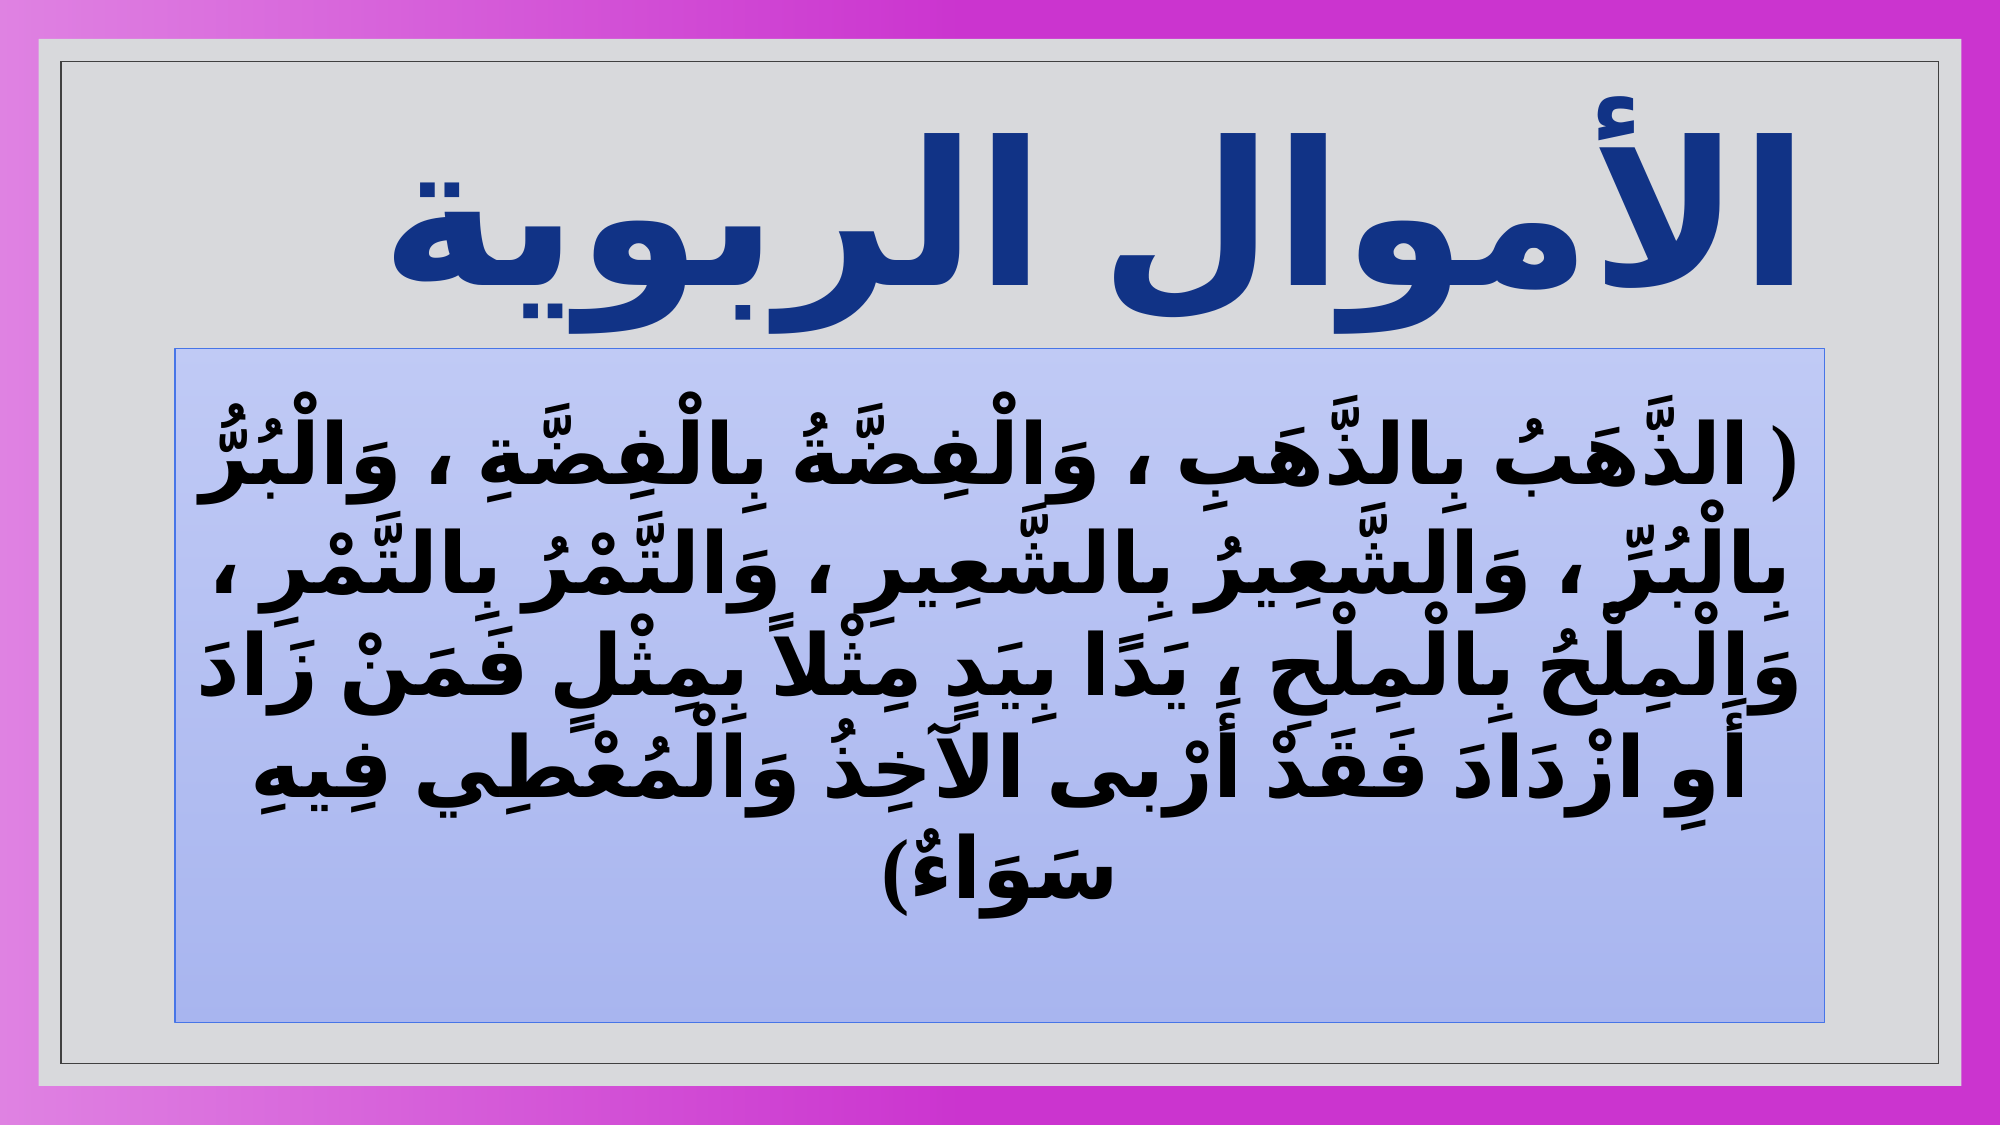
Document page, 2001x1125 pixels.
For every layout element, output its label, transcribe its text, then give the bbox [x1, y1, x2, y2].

list ( الذَّهَبُ بِالذَّهَبِ ، وَالْفِضَّةُ بِالْفِضَّةِ ، وَالْبُرُّ بِالْبُرِّ ، وَالشَّعِيرُ بِالشَّعِيرِ ، وَالتَّمْرُ بِالتَّمْرِ ، وَالْمِلْحُ بِالْمِلْحِ ، يَدًا بِيَدٍ مِثْلاً بِمِثْلٍ فَمَنْ زَادَ أَوِ ازْدَادَ فَقَدْ أَرْبى الآخِذُ وَالْمُعْطِي فِيهِ سَوَاءٌ) [174, 348, 1825, 1023]
title الأموال الربوية [174, 92, 1825, 348]
